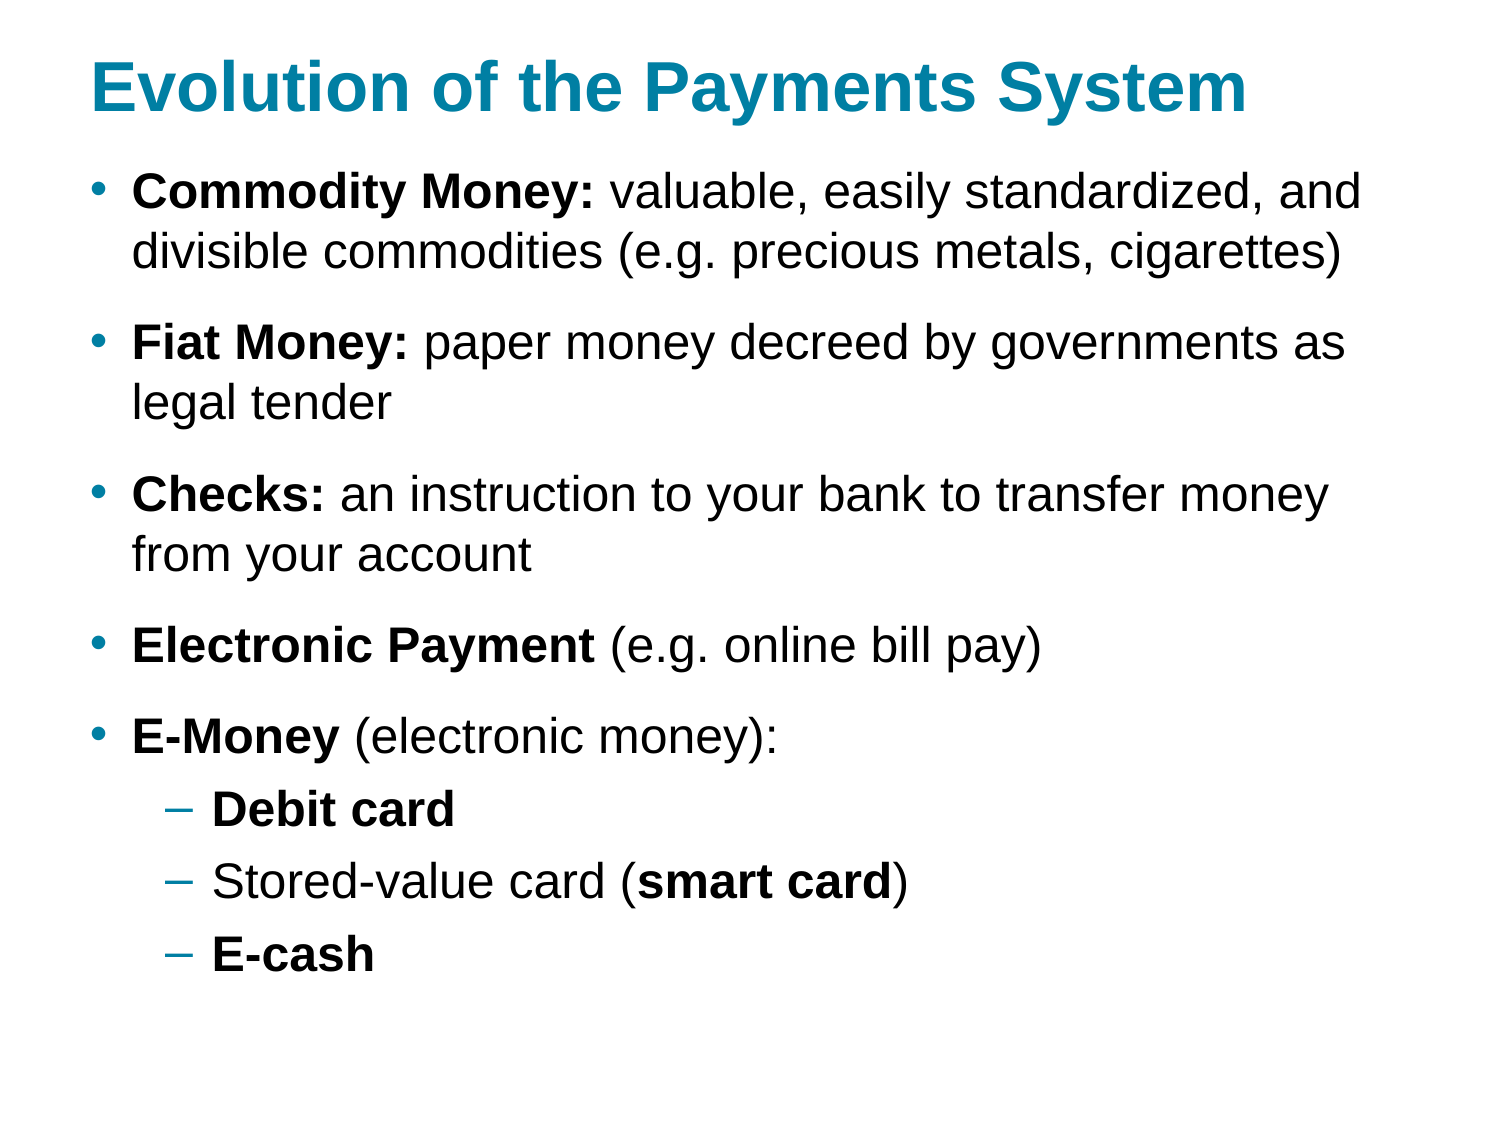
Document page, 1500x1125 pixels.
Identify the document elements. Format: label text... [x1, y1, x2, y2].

title Evolution of the Payments System [75, 35, 1457, 141]
list Commodity Money: valuable, easily standardized, and divisible commodities (e.g. precious metals, cigarettes) Fiat Money: paper money decreed by governments as legal tender Checks: an instruction to your bank to transfer money from your account Electronic Payment (e.g. online bill pay) E-Money (electronic money): Debit card Stored-value card (smart card) E-cash [74, 143, 1426, 909]
